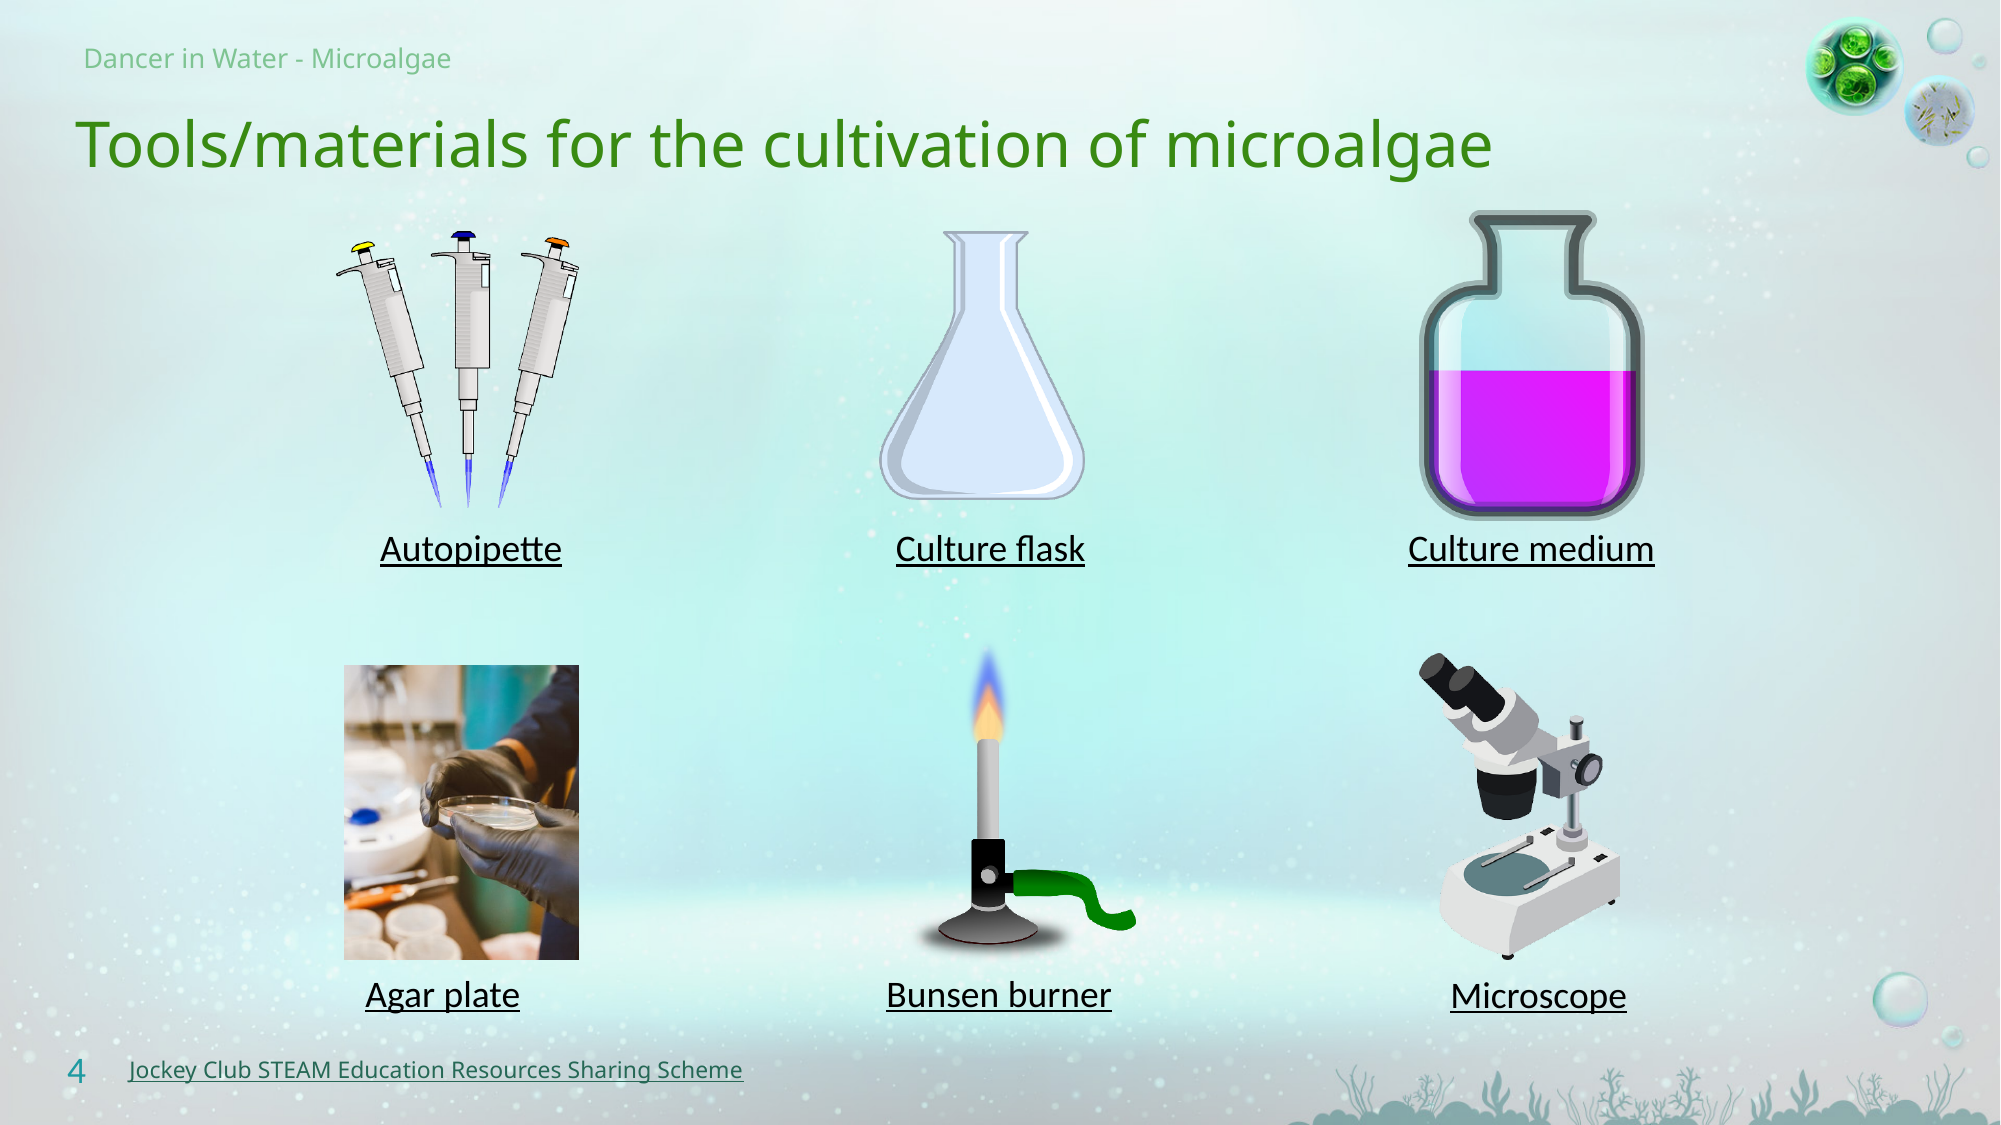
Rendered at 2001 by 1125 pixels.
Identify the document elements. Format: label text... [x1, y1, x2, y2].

picture [0, 0, 2001, 1125]
title Tools/materials for the cultivation of microalgae [61, 96, 1727, 229]
text_box Autopipette [365, 517, 578, 577]
slide_number 4 [35, 1038, 118, 1099]
text_box Microscope [1435, 963, 1643, 1024]
text_box Culture flask [881, 516, 1101, 577]
text_box Bunsen burner [871, 962, 1128, 1023]
text_box Agar plate [350, 968, 536, 1023]
text_box Culture medium [1393, 516, 1671, 577]
